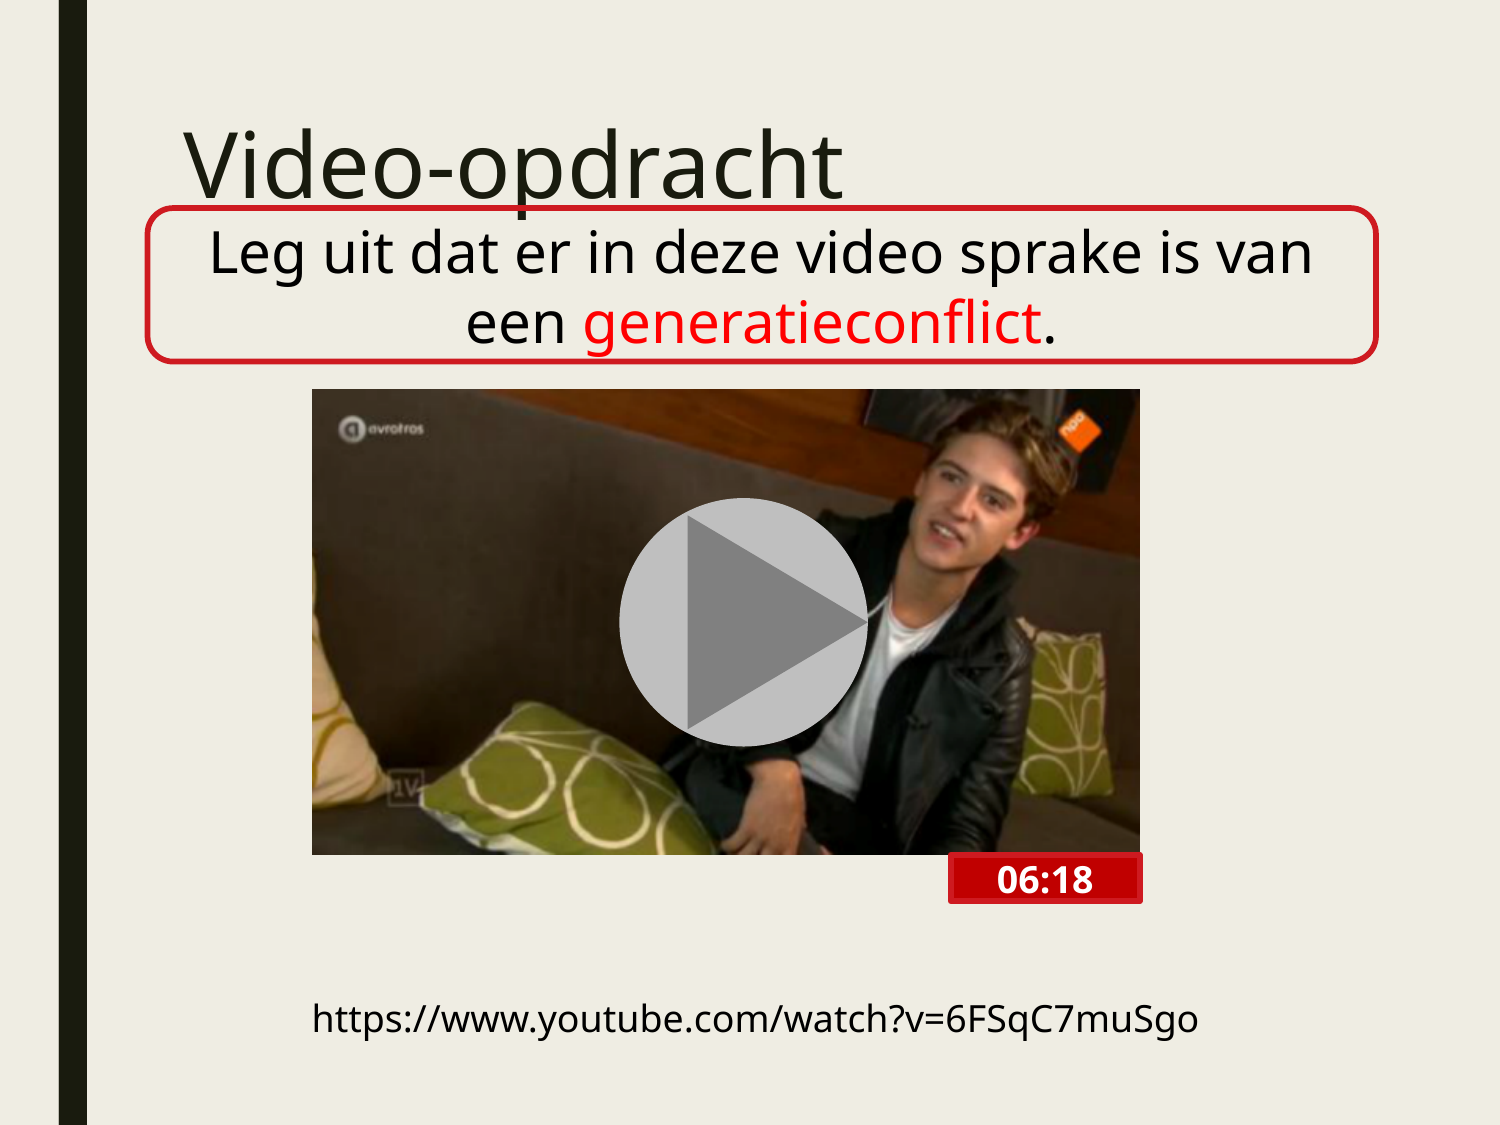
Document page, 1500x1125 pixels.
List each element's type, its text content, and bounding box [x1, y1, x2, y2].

text_box Leg uit dat er in deze video sprake is van een generatieconflict. [144, 205, 1379, 365]
title Video-opdracht [168, 112, 1351, 205]
text_box 06:18 [948, 852, 1143, 904]
picture [312, 389, 1140, 855]
text_box https://www.youtube.com/watch?v=6FSqC7muSgo [64, 987, 1447, 1048]
